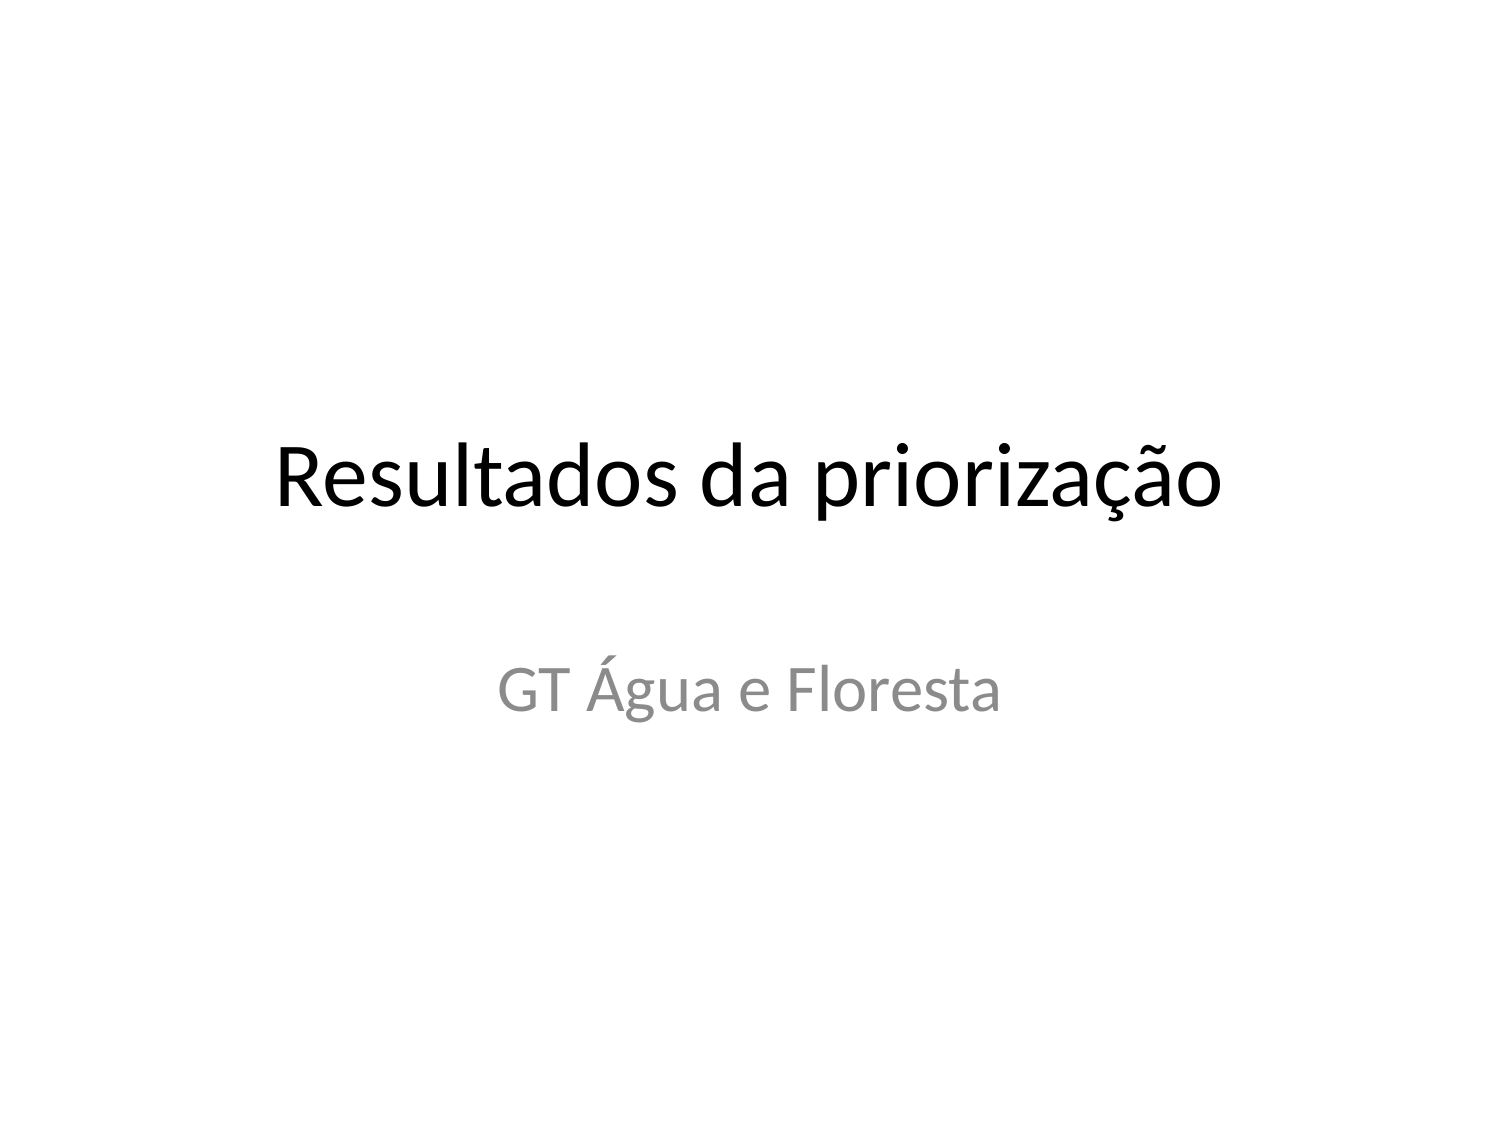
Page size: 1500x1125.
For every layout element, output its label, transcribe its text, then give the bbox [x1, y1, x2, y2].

title Resultados da priorização [112, 349, 1388, 591]
subtitle GT Água e Floresta [225, 637, 1275, 925]
